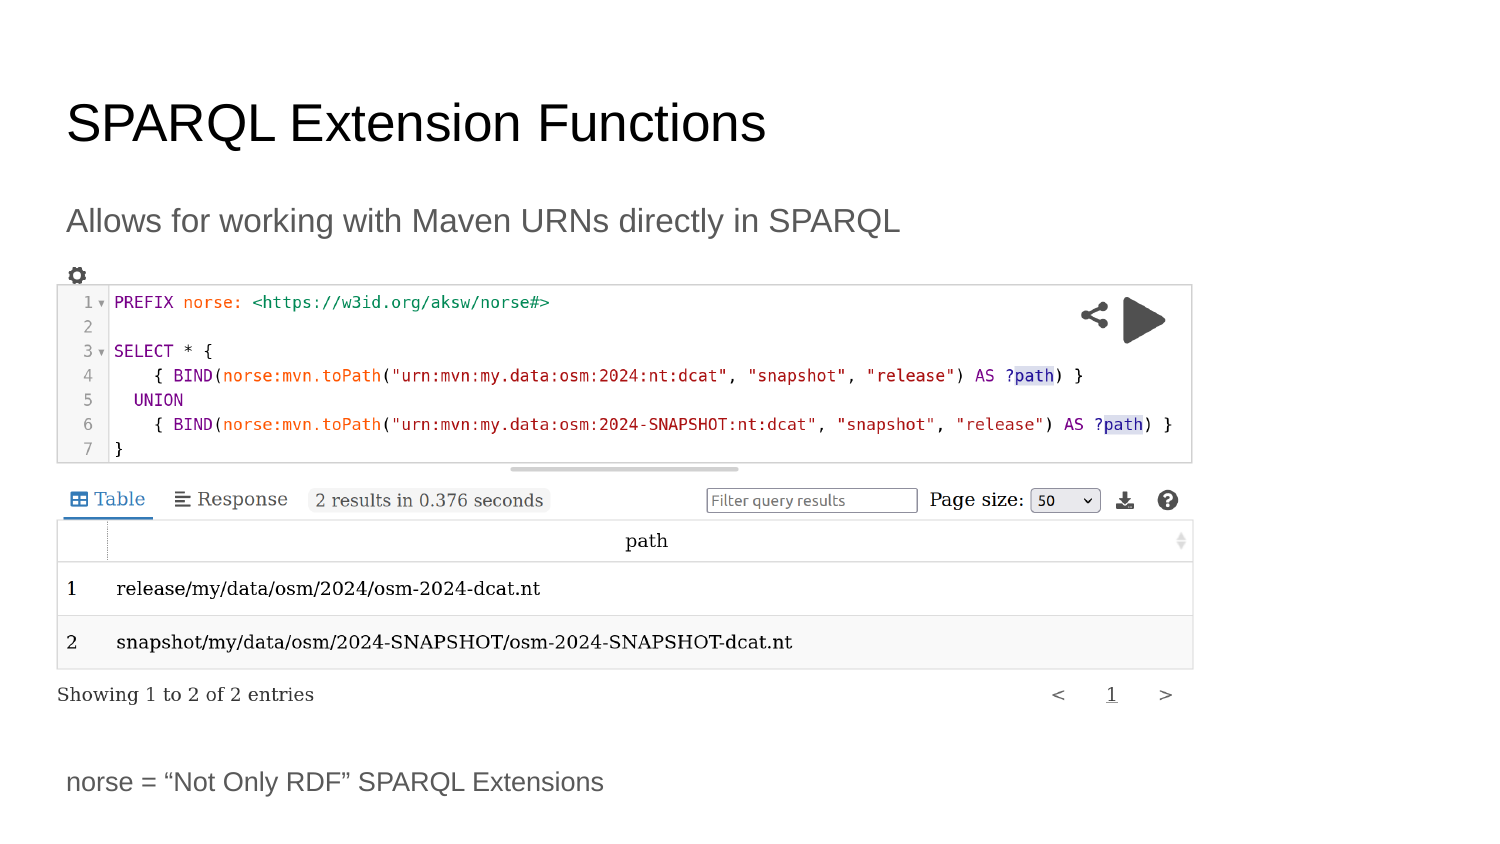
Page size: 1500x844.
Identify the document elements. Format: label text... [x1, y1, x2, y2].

text_box norse = “Not Only RDF” SPARQL Extensions [51, 749, 985, 812]
picture [50, 266, 1198, 721]
title SPARQL Extension Functions [51, 72, 1449, 167]
list Allows for working with Maven URNs directly in SPARQL [51, 177, 1449, 257]
